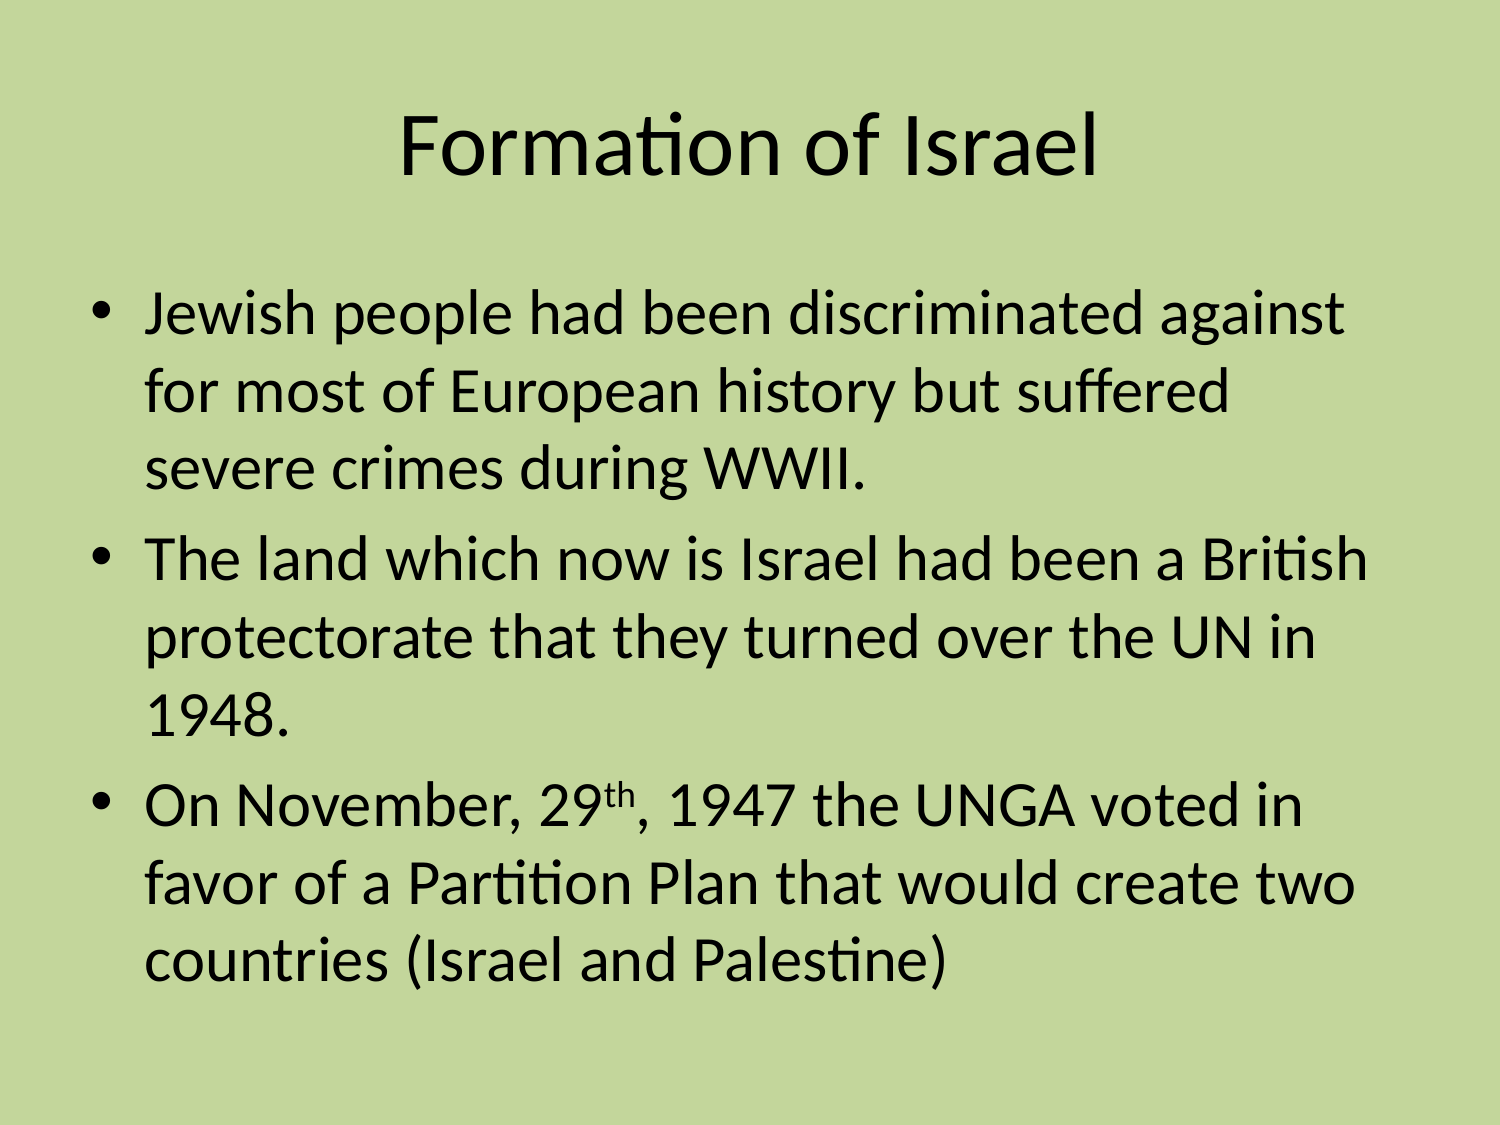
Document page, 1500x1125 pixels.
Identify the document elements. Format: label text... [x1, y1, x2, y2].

title Formation of Israel [75, 45, 1425, 233]
list Jewish people had been discriminated against for most of European history but suffered severe crimes during WWII. The land which now is Israel had been a British protectorate that they turned over the UN in 1948. On November, 29th, 1947 the UNGA voted in favor of a Partition Plan that would create two countries (Israel and Palestine) [75, 262, 1425, 1005]
